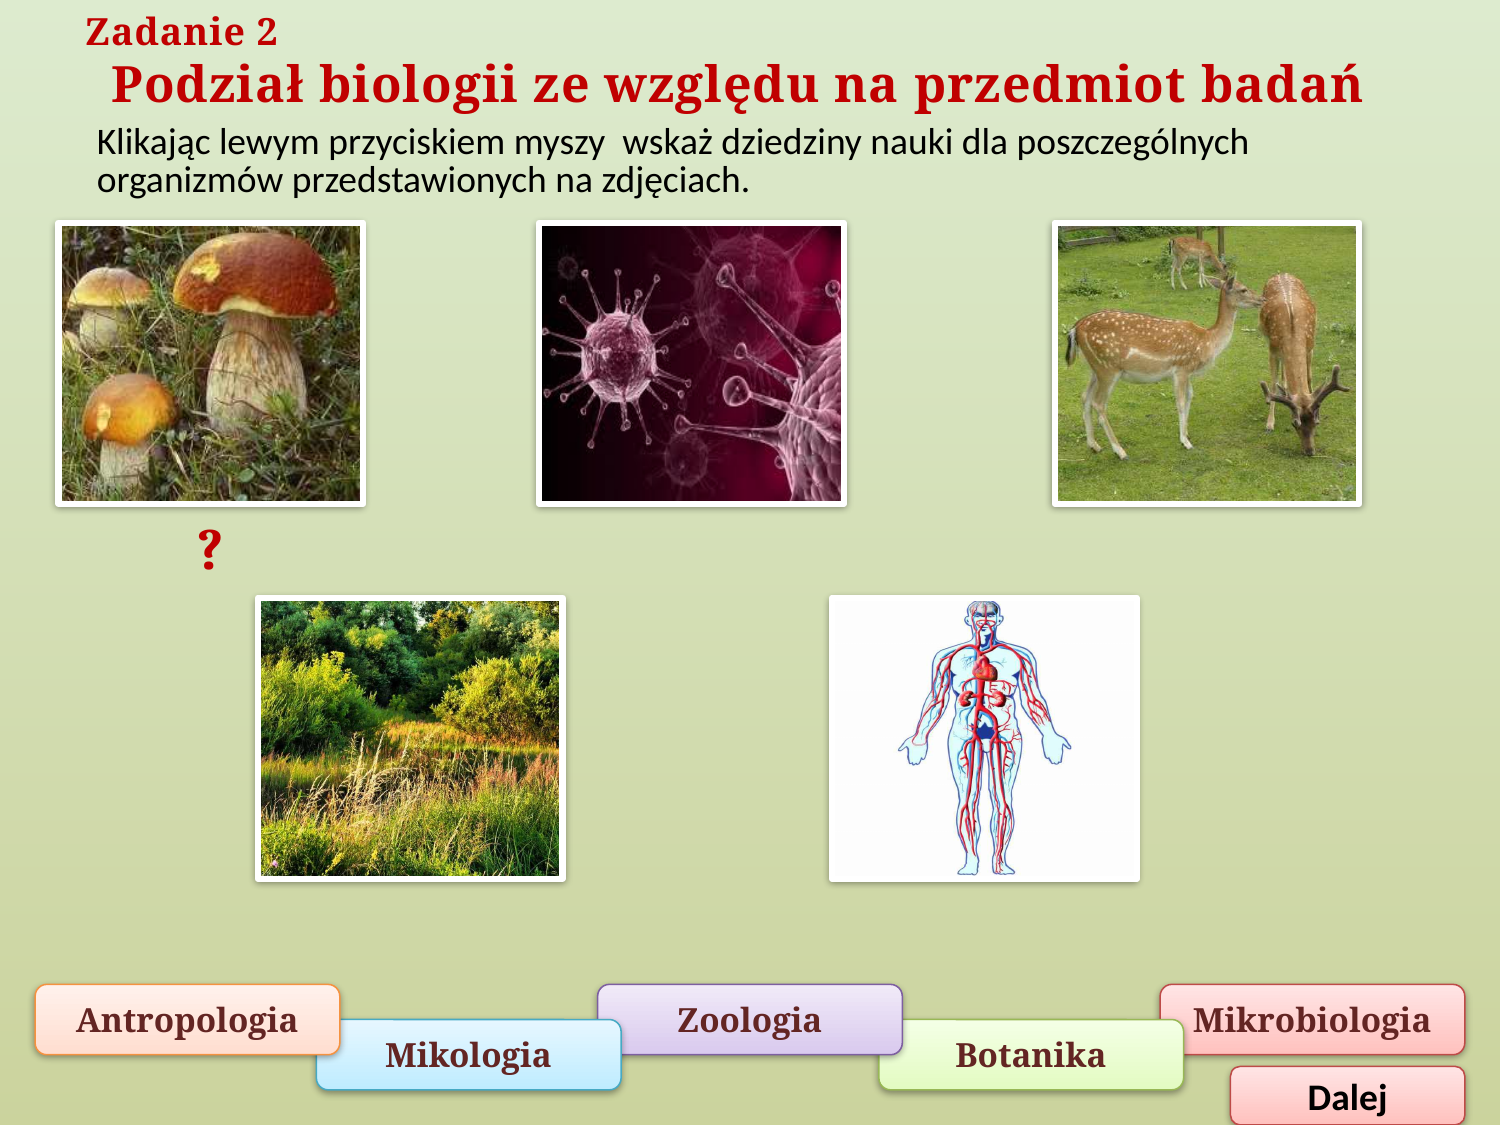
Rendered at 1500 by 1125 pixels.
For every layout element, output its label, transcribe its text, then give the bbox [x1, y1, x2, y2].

text_box Zoologia [596, 983, 904, 1042]
footer Autor: Elżbieta Jarębska [512, 1042, 988, 1103]
text_box [55, 220, 366, 507]
text_box Klikając lewym przyciskiem myszy wskaż dziedziny nauki dla poszczególnych organizmów przedstawionych na zdjęciach. [82, 117, 1395, 207]
text_box [536, 220, 847, 507]
text_box Zadanie 2 Podział biologii ze względu na przedmiot badań [70, 0, 1407, 120]
text_box [1052, 220, 1362, 507]
text_box Botanika [908, 1018, 1185, 1091]
text_box ? [175, 503, 247, 589]
text_box Mikologia [315, 1018, 622, 1091]
text_box Mikrobiologia [1159, 983, 1466, 1056]
text_box [255, 595, 566, 882]
text_box Dalej [1229, 1065, 1466, 1125]
text_box Antropologia [34, 983, 341, 1056]
text_box [829, 595, 1140, 882]
